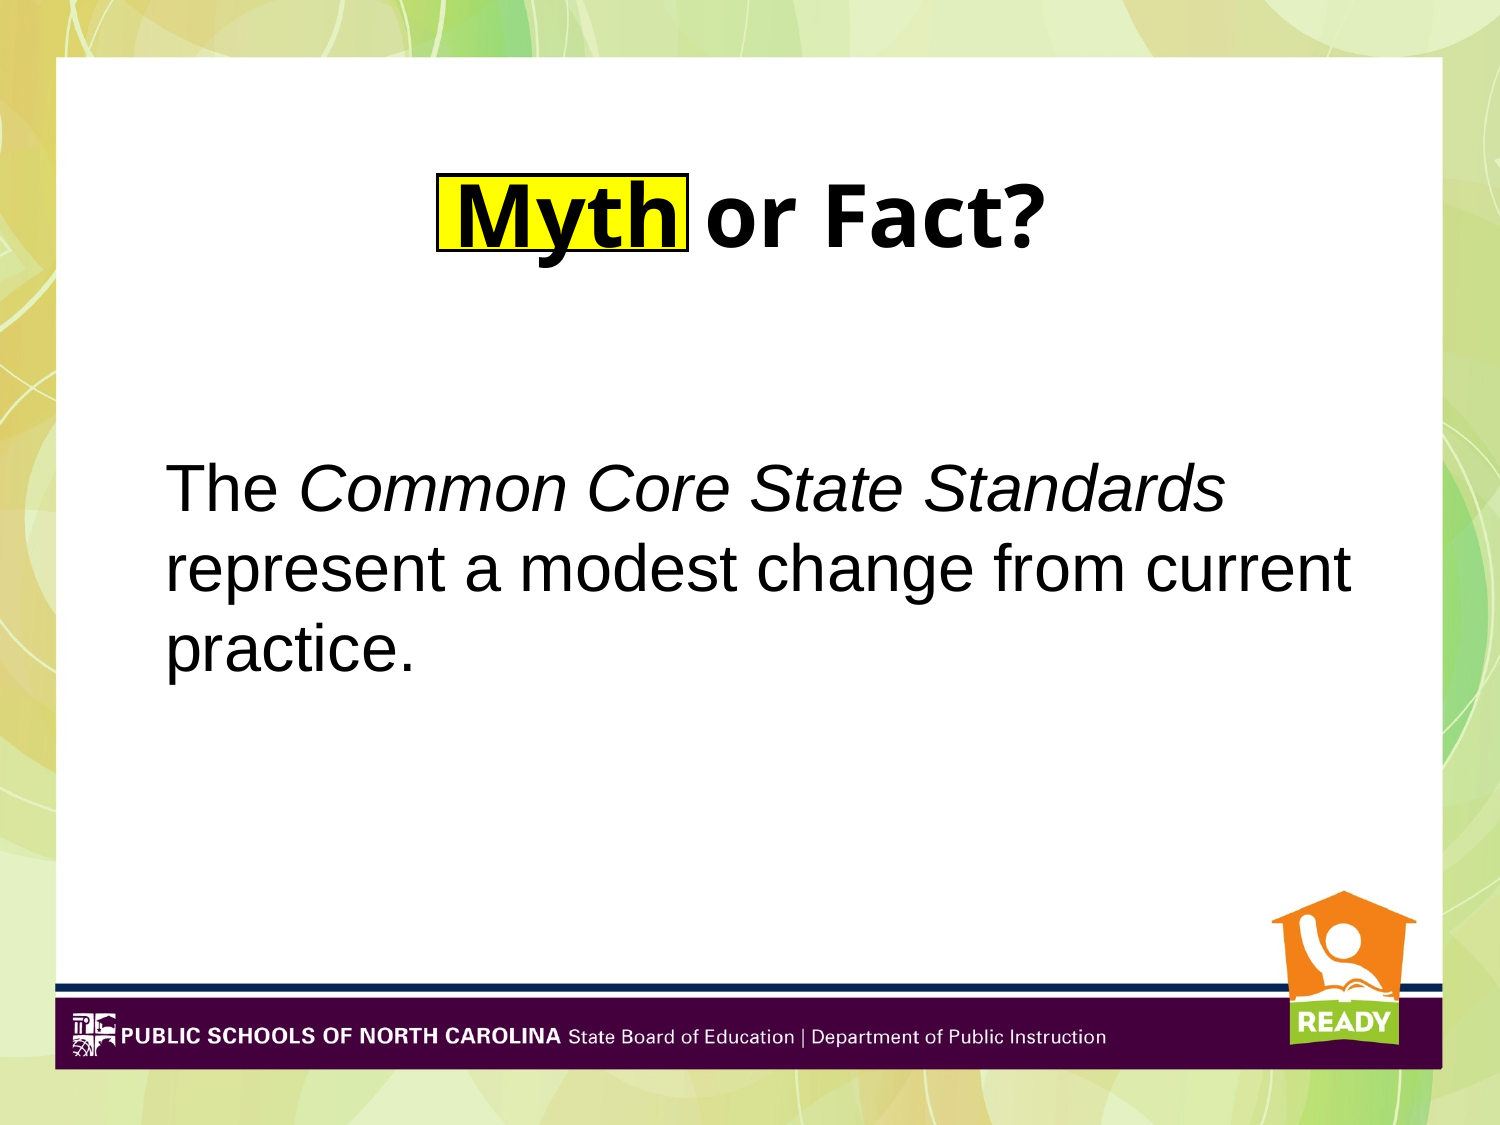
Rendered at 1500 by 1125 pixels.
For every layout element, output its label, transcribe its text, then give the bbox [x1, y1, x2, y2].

picture [0, 0, 1500, 1125]
title Myth or Fact? [87, 87, 1413, 338]
list The Common Core State Standards represent a modest change from current practice. [149, 437, 1381, 788]
